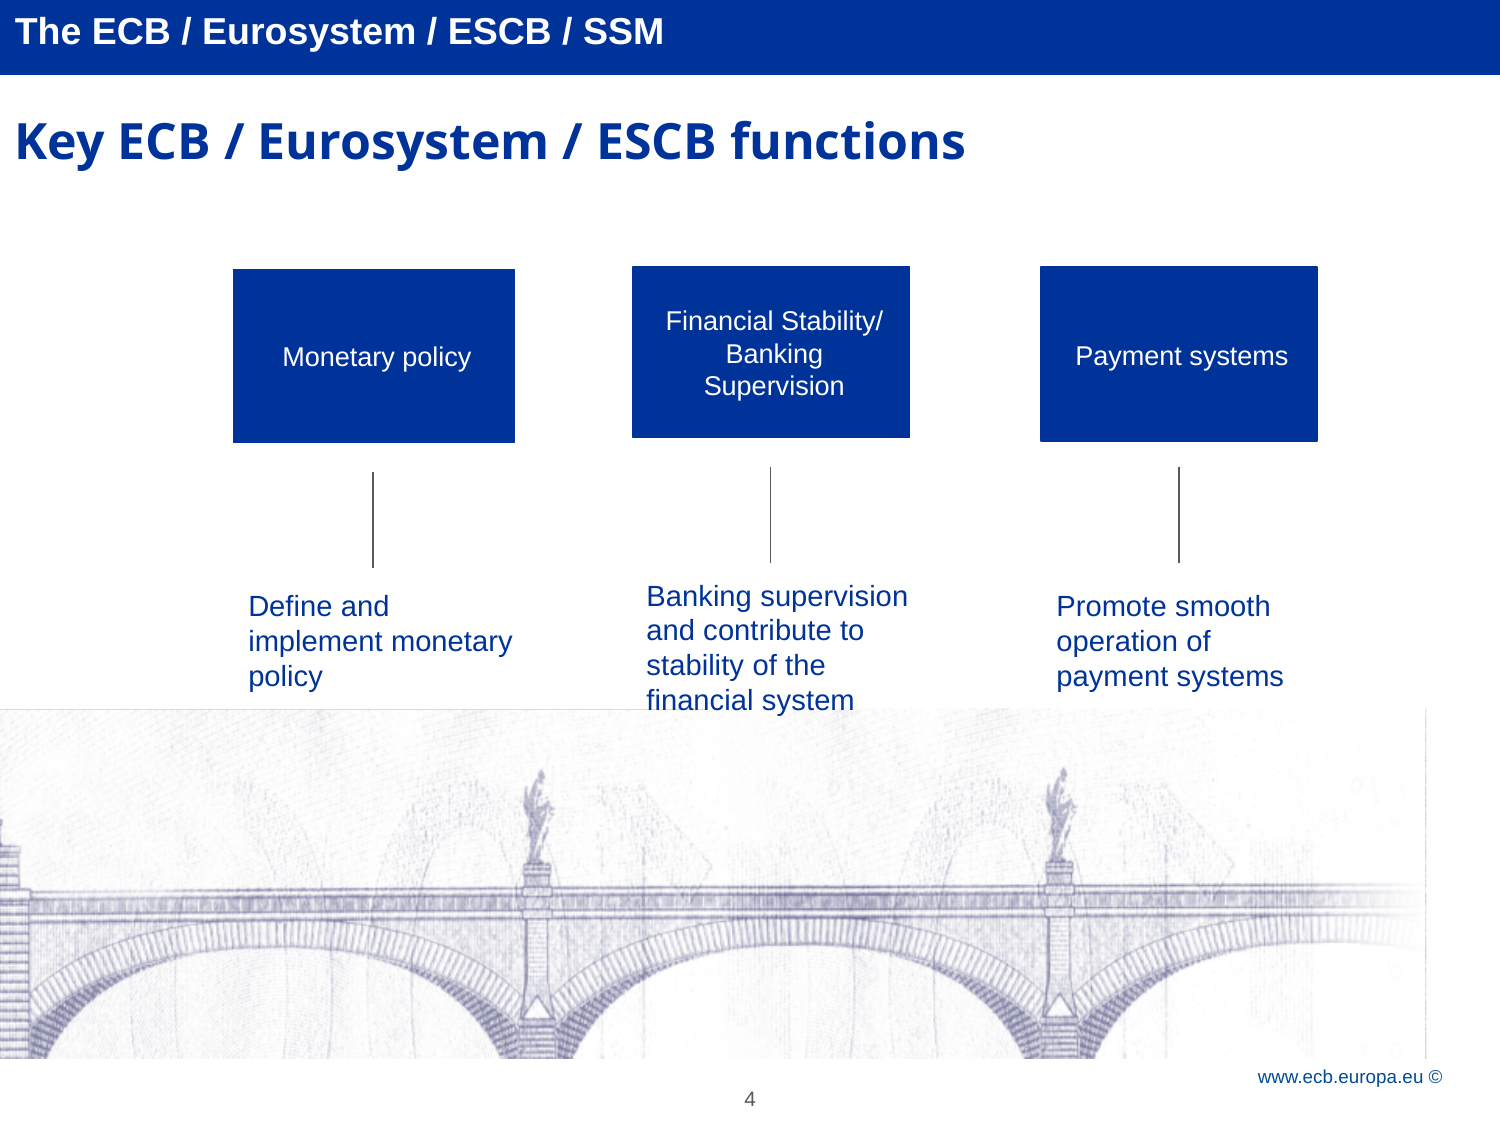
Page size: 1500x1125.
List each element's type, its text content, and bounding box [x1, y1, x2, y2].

text_box The ECB / Eurosystem / ESCB / SSM [0, 0, 934, 60]
picture [0, 708, 1500, 1060]
text_box Monetary policy [233, 269, 514, 443]
text_box Promote smooth operation of payment systems [1041, 579, 1317, 700]
slide_number 4 [716, 1085, 785, 1125]
text_box Payment systems [1040, 267, 1317, 442]
text_box Banking supervision and contribute to stability of the financial system [631, 569, 910, 707]
text_box Define and implement monetary policy [233, 580, 514, 700]
text_box Key ECB / Eurosystem / ESCB functions [0, 102, 1400, 177]
text_box Financial Stability/ Banking Supervision [633, 267, 910, 438]
